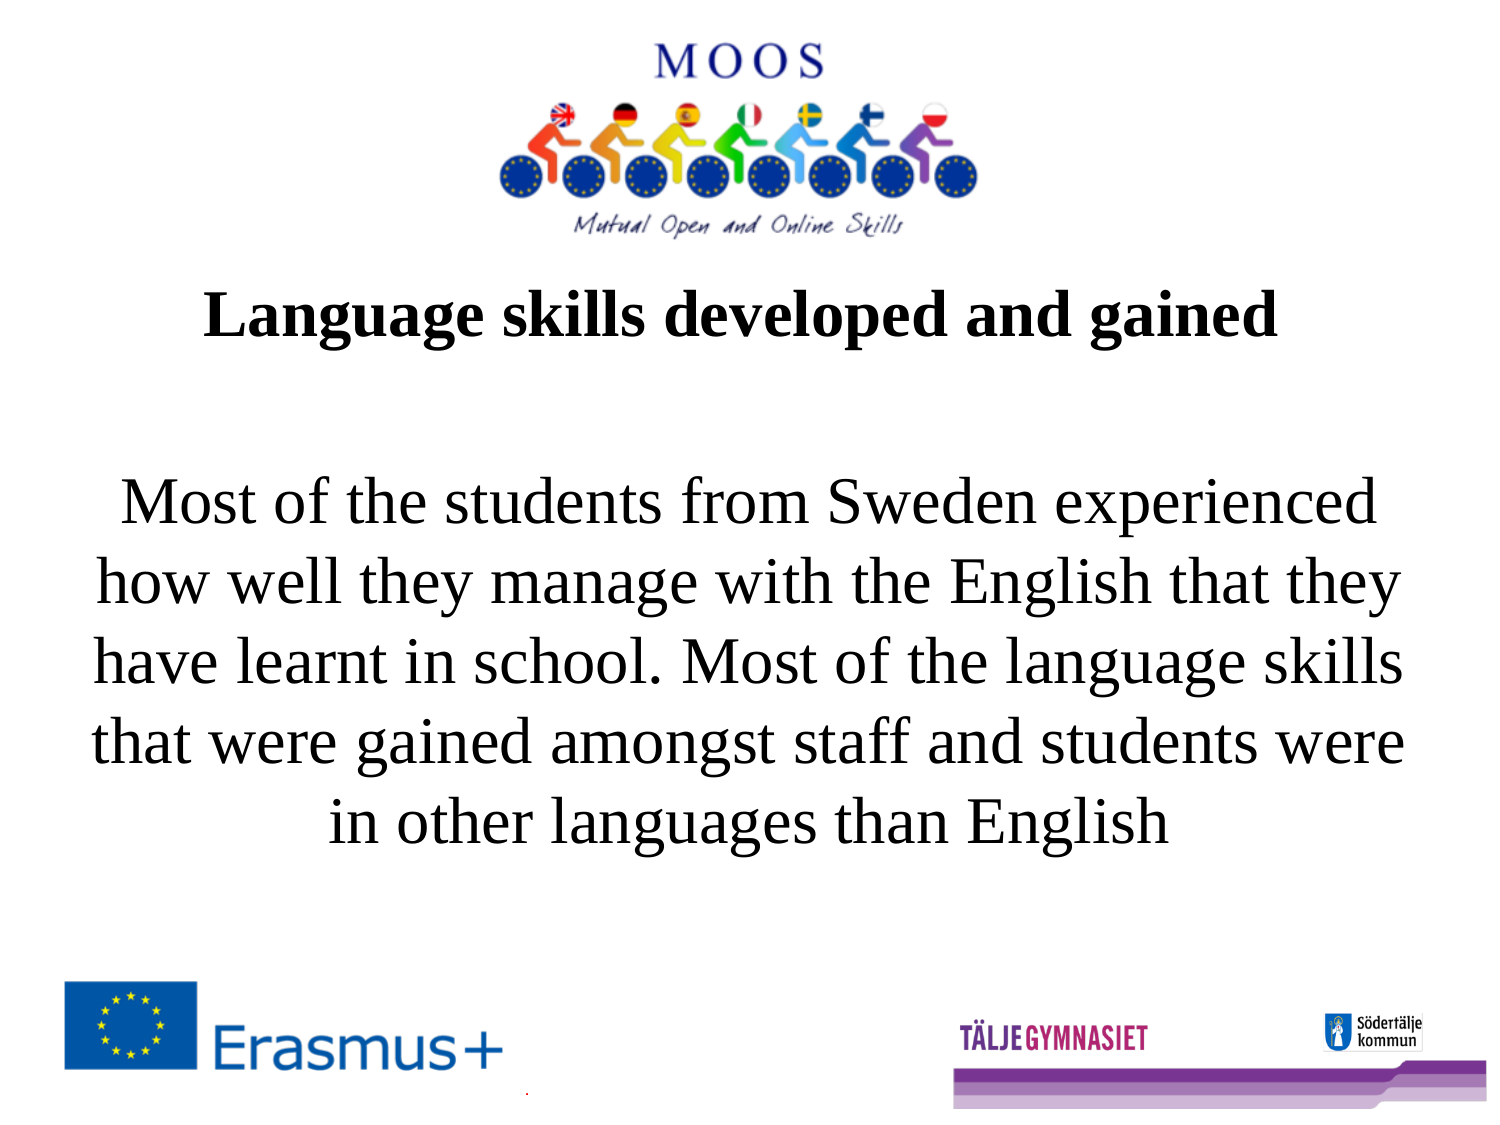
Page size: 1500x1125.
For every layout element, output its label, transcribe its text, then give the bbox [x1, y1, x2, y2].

picture [950, 1013, 1492, 1125]
list Language skills developed and gained Most of the students from Sweden experienced how well they manage with the English that they have learnt in school. Most of the language skills that were gained amongst staff and students were in other languages than English [75, 262, 1425, 1005]
picture [39, 956, 528, 1096]
picture [489, 25, 987, 251]
